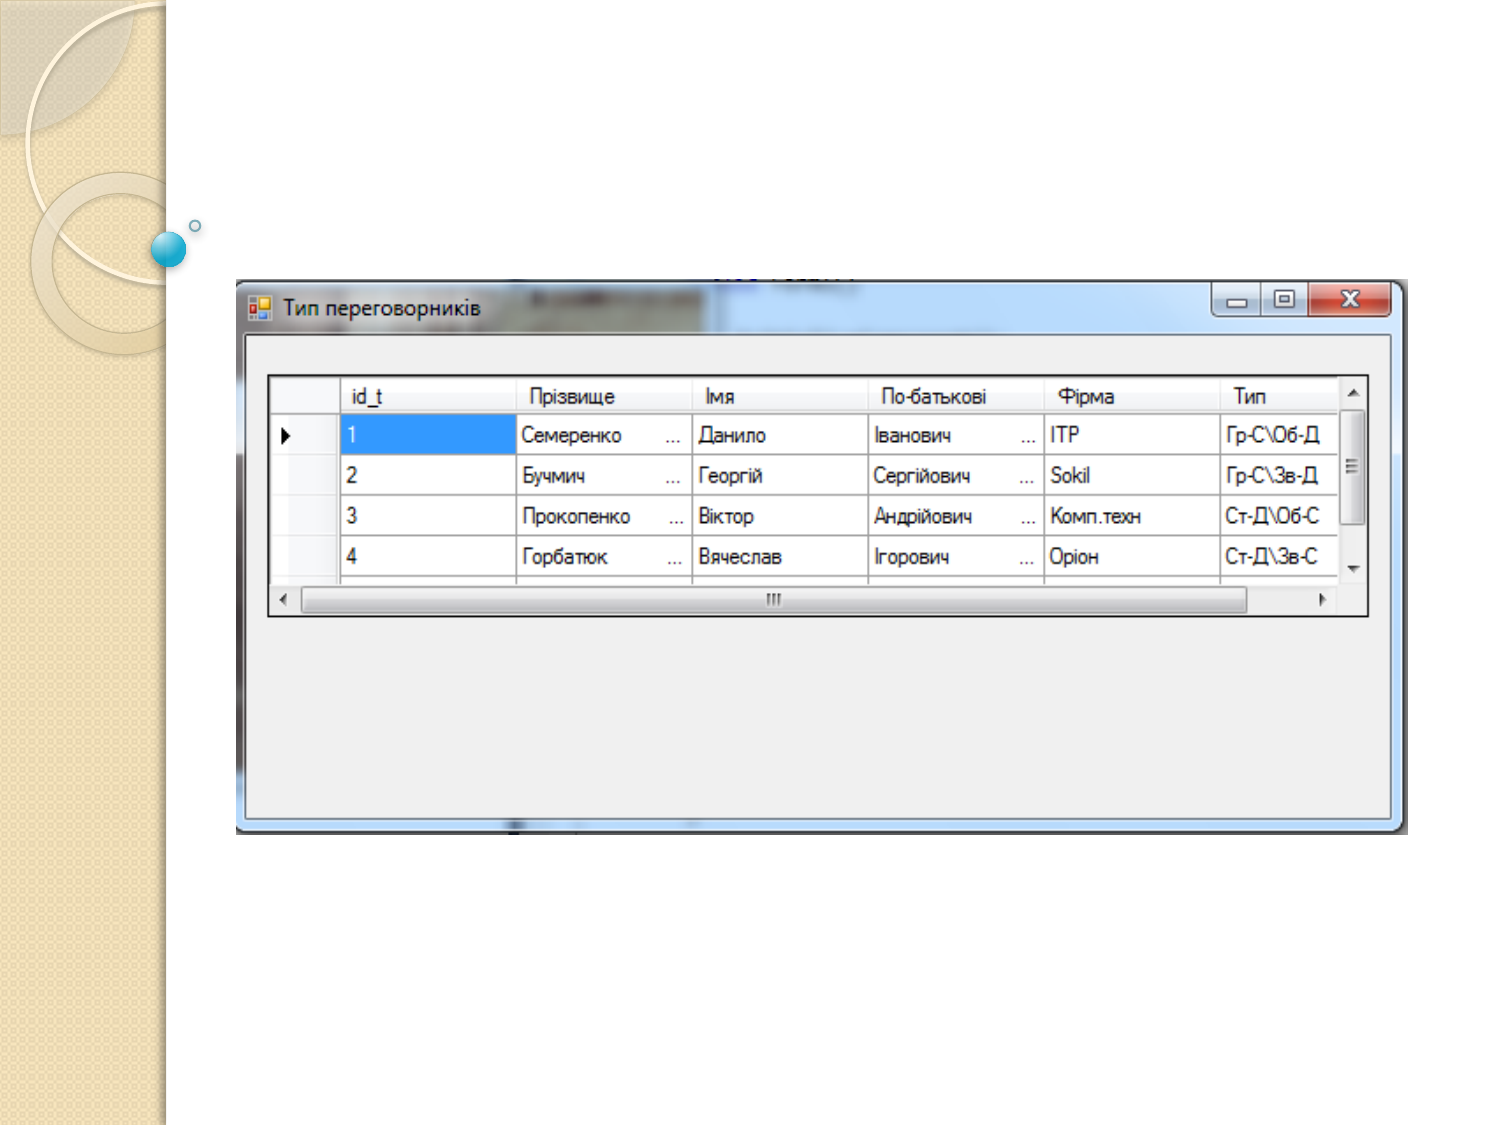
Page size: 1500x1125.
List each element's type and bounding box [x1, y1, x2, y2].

picture [235, 279, 1408, 835]
